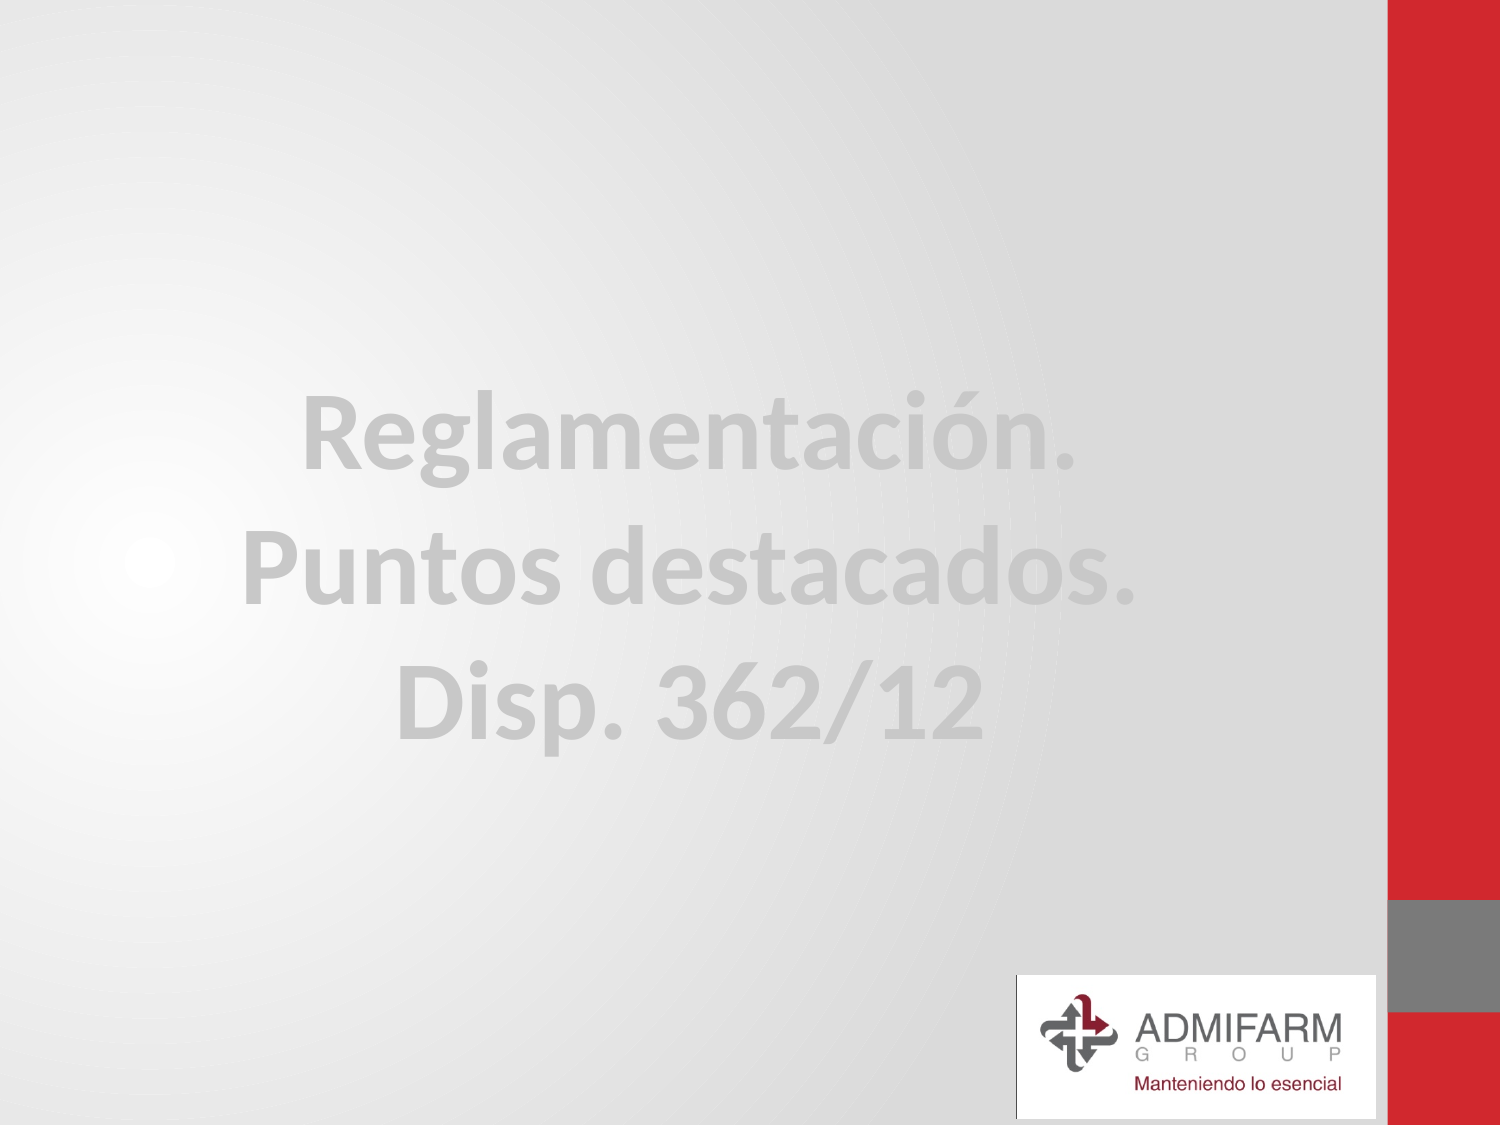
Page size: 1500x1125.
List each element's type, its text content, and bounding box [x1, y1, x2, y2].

picture [1015, 975, 1377, 1120]
text_box Reglamentación. Puntos destacados. Disp. 362/12 [123, 349, 1258, 770]
